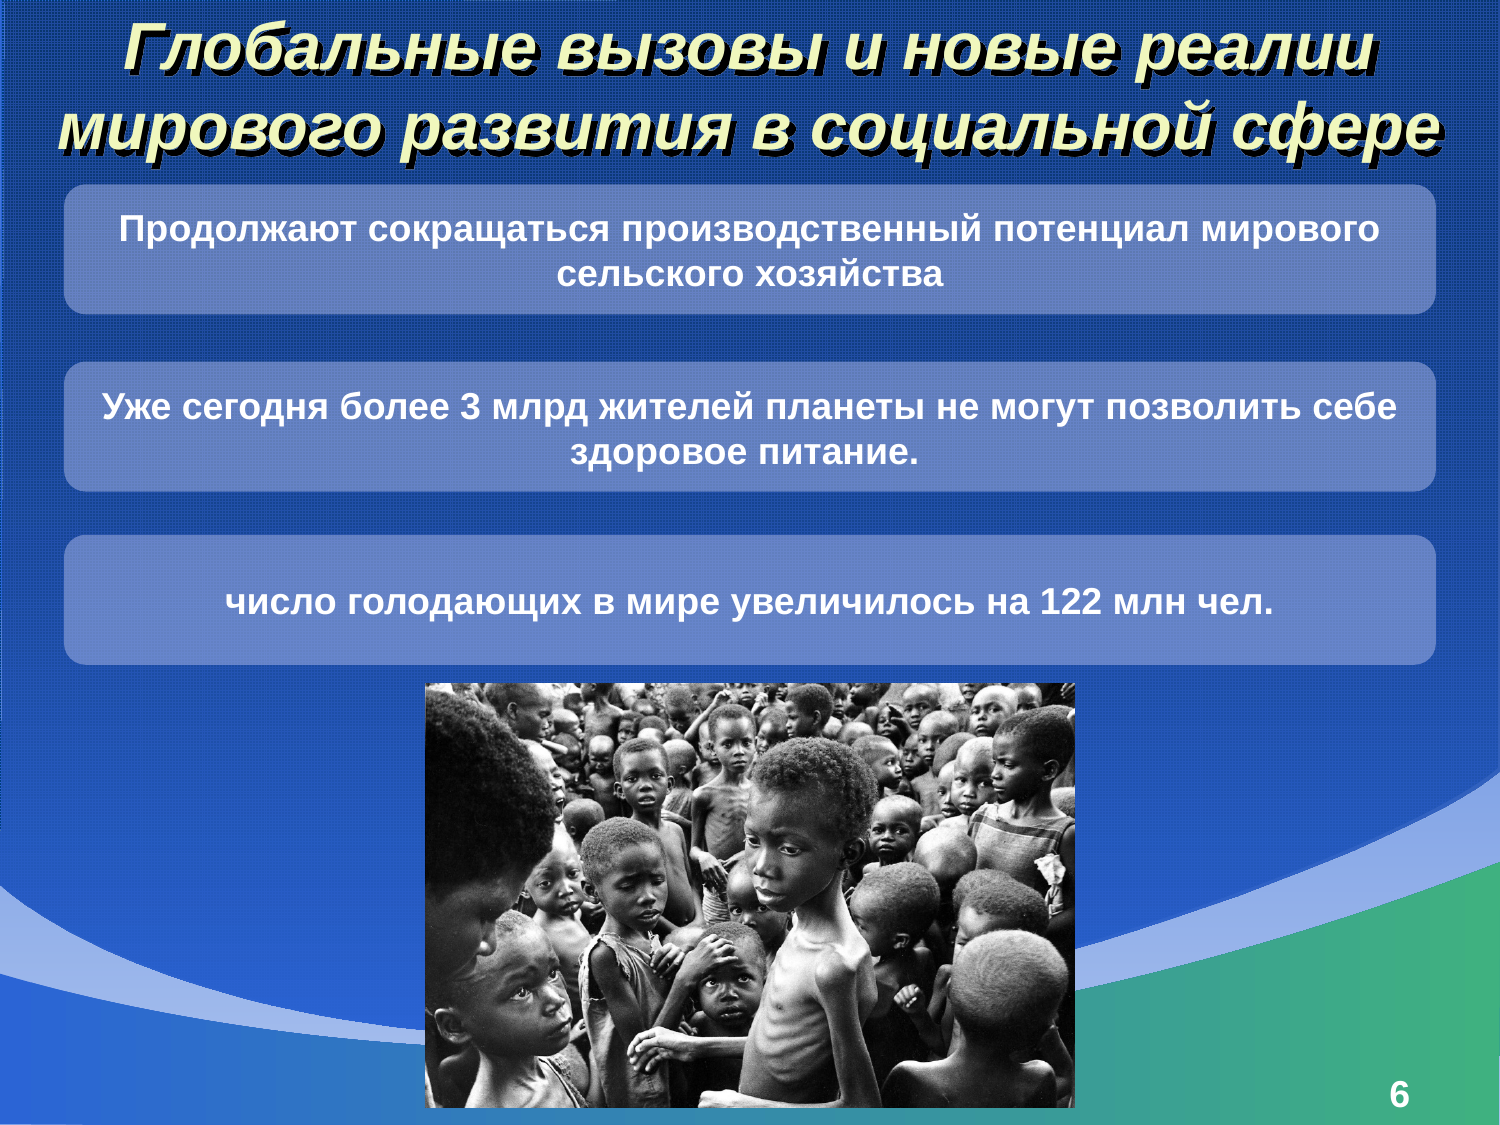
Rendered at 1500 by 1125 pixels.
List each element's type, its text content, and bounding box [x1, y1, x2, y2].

picture [425, 683, 1075, 1108]
text_box Глобальные вызовы и новые реалии мирового развития в социальной сфере [0, 11, 1500, 155]
text_box число голодающих в мире увеличилось на 122 млн чел. [63, 534, 1436, 665]
text_box Уже сегодня более 3 млрд жителей планеты не могут позволить себе здоровое питание. [63, 361, 1436, 492]
slide_number 6 [1075, 1062, 1425, 1103]
text_box Продолжают сокращаться производственный потенциал мирового сельского хозяйства [63, 184, 1436, 315]
